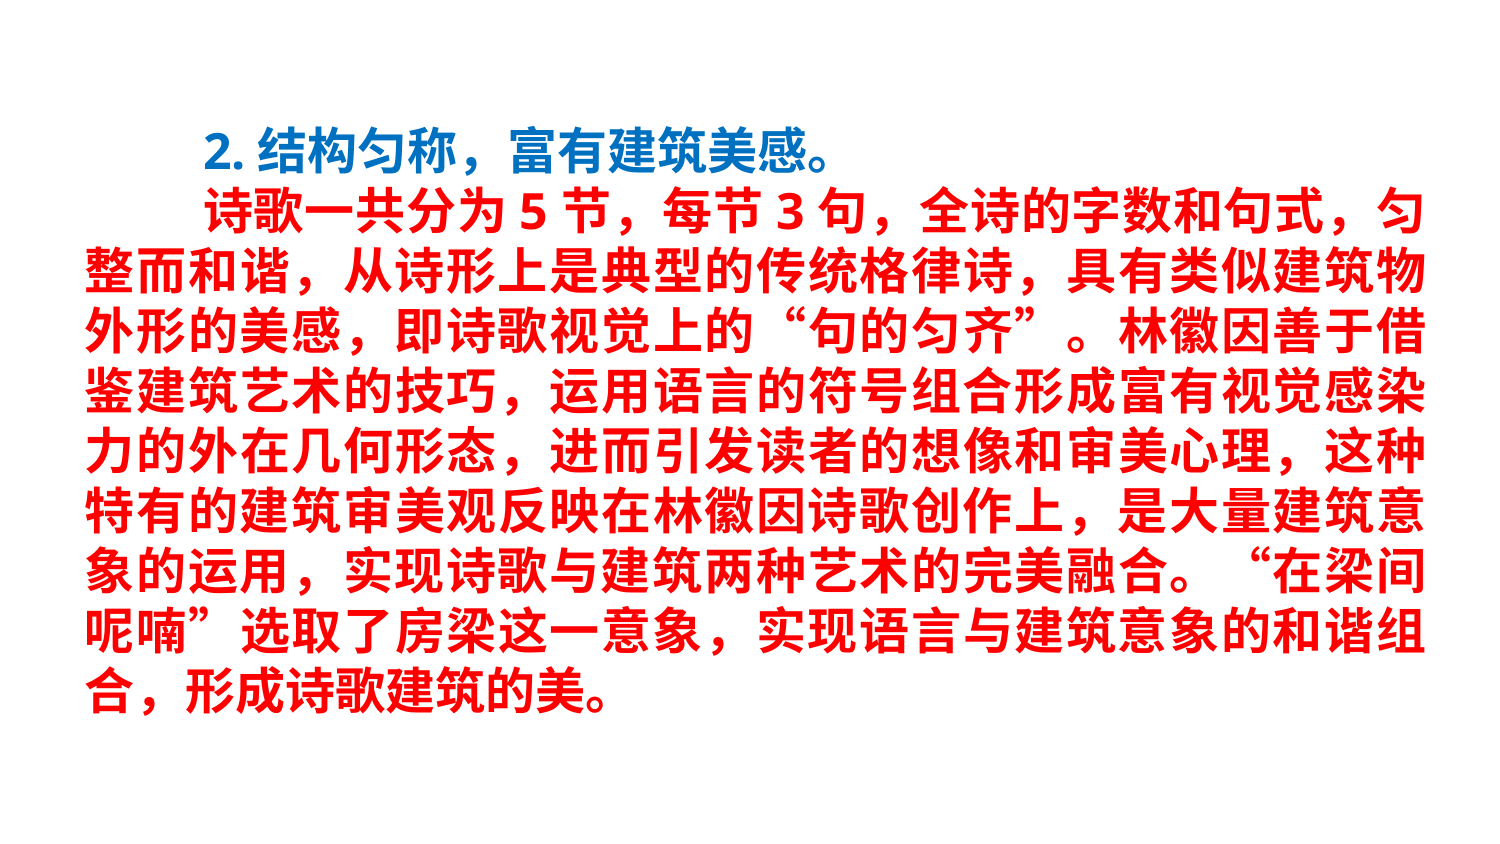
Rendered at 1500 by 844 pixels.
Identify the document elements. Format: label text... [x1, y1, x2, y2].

text_box 2.结构匀称，富有建筑美感。 诗歌一共分为5节，每节3句，全诗的字数和句式，匀整而和谐，从诗形上是典型的传统格律诗，具有类似建筑物外形的美感，即诗歌视觉上的“句的匀齐”。林徽因善于借鉴建筑艺术的技巧，运用语言的符号组合形成富有视觉感染力的外在几何形态，进而引发读者的想像和审美心理，这种特有的建筑审美观反映在林徽因诗歌创作上，是大量建筑意象的运用，实现诗歌与建筑两种艺术的完美融合。“在梁间呢喃”选取了房梁这一意象，实现语言与建筑意象的和谐组合，形成诗歌建筑的美。 [70, 81, 1442, 727]
